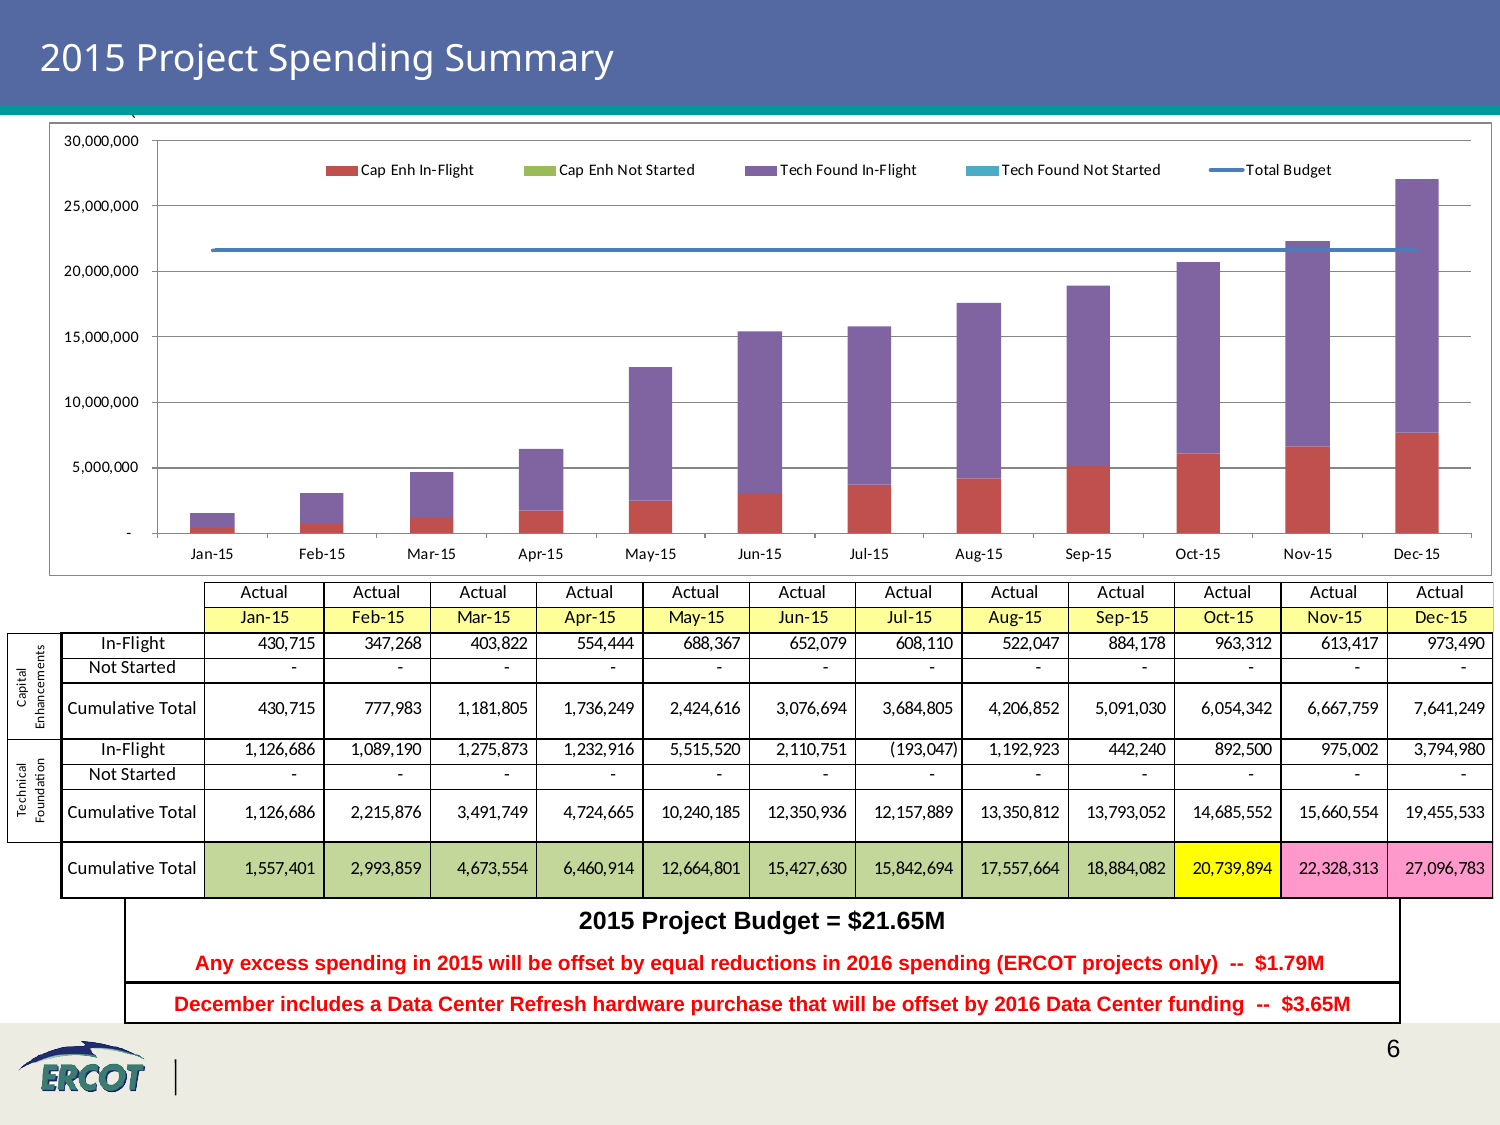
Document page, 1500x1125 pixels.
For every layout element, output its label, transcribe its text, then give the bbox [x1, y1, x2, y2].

picture [6, 112, 1495, 901]
title 2015 Project Spending Summary [24, 0, 1350, 110]
picture [10, 1031, 151, 1111]
text_box December includes a Data Center Refresh hardware purchase that will be offset by 2016 Data Center funding -- $3.65M [124, 983, 1400, 1024]
text_box 2015 Project Budget = $21.65M Any excess spending in 2015 will be offset by equal reductions in 2016 spending (ERCOT projects only) -- $1.79M [124, 910, 1400, 983]
